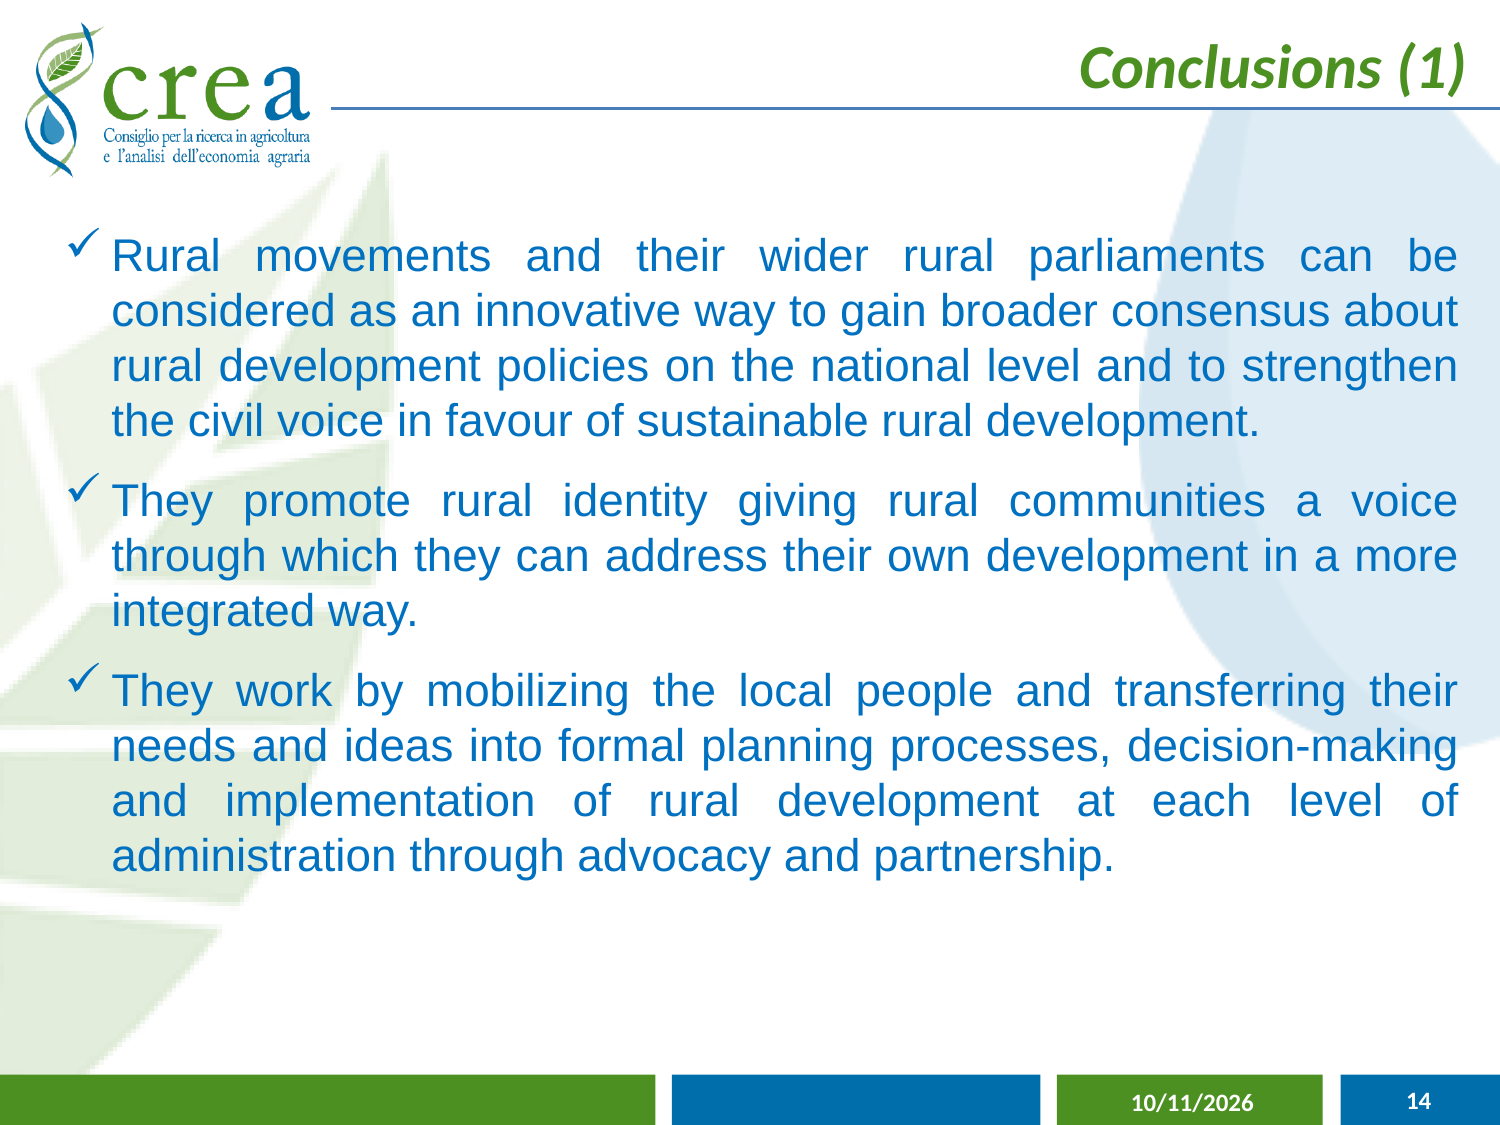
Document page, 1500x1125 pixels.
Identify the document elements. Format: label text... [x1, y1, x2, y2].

picture [1139, 110, 1500, 754]
list Conclusions (1) [336, 19, 1483, 90]
text_box Rural movements and their wider rural parliaments can be considered as an innovative way to gain broader consensus about rural development policies on the national level and to strengthen the civil voice in favour of sustainable rural development. They promote rural identity giving rural communities a voice through which they can address their own development in a more integrated way. They work by mobilizing the local people and transferring their needs and ideas into formal planning processes, decision-making and implementation of rural development at each level of administration through advocacy and partnership. [49, 218, 1475, 888]
picture [0, 22, 408, 1079]
